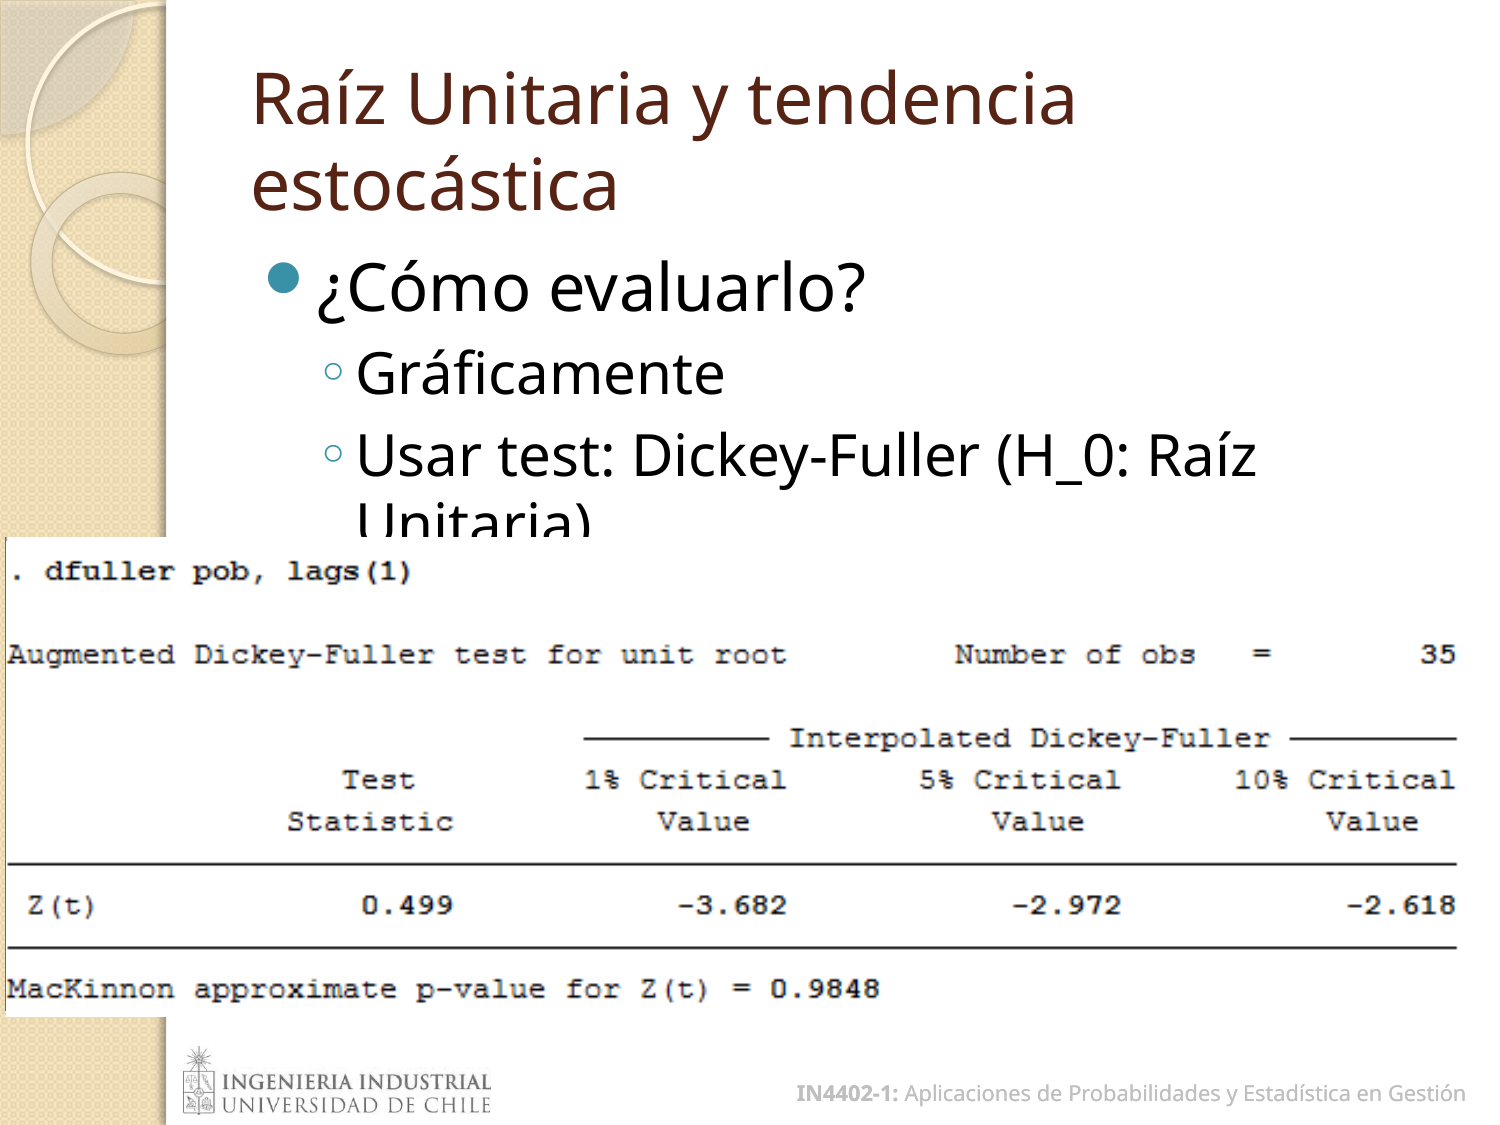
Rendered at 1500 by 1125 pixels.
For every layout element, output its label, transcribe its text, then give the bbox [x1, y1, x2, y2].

picture [183, 1046, 491, 1115]
picture [5, 537, 1498, 1017]
list ¿Cómo evaluarlo? Gráficamente Usar test: Dickey-Fuller (H_0: Raíz Unitaria) [235, 237, 1466, 533]
text_box IN4402-1: Aplicaciones de Probabilidades y Estadística en Gestión [750, 1072, 1483, 1114]
title Raíz Unitaria y tendencia estocástica [235, 45, 1466, 233]
